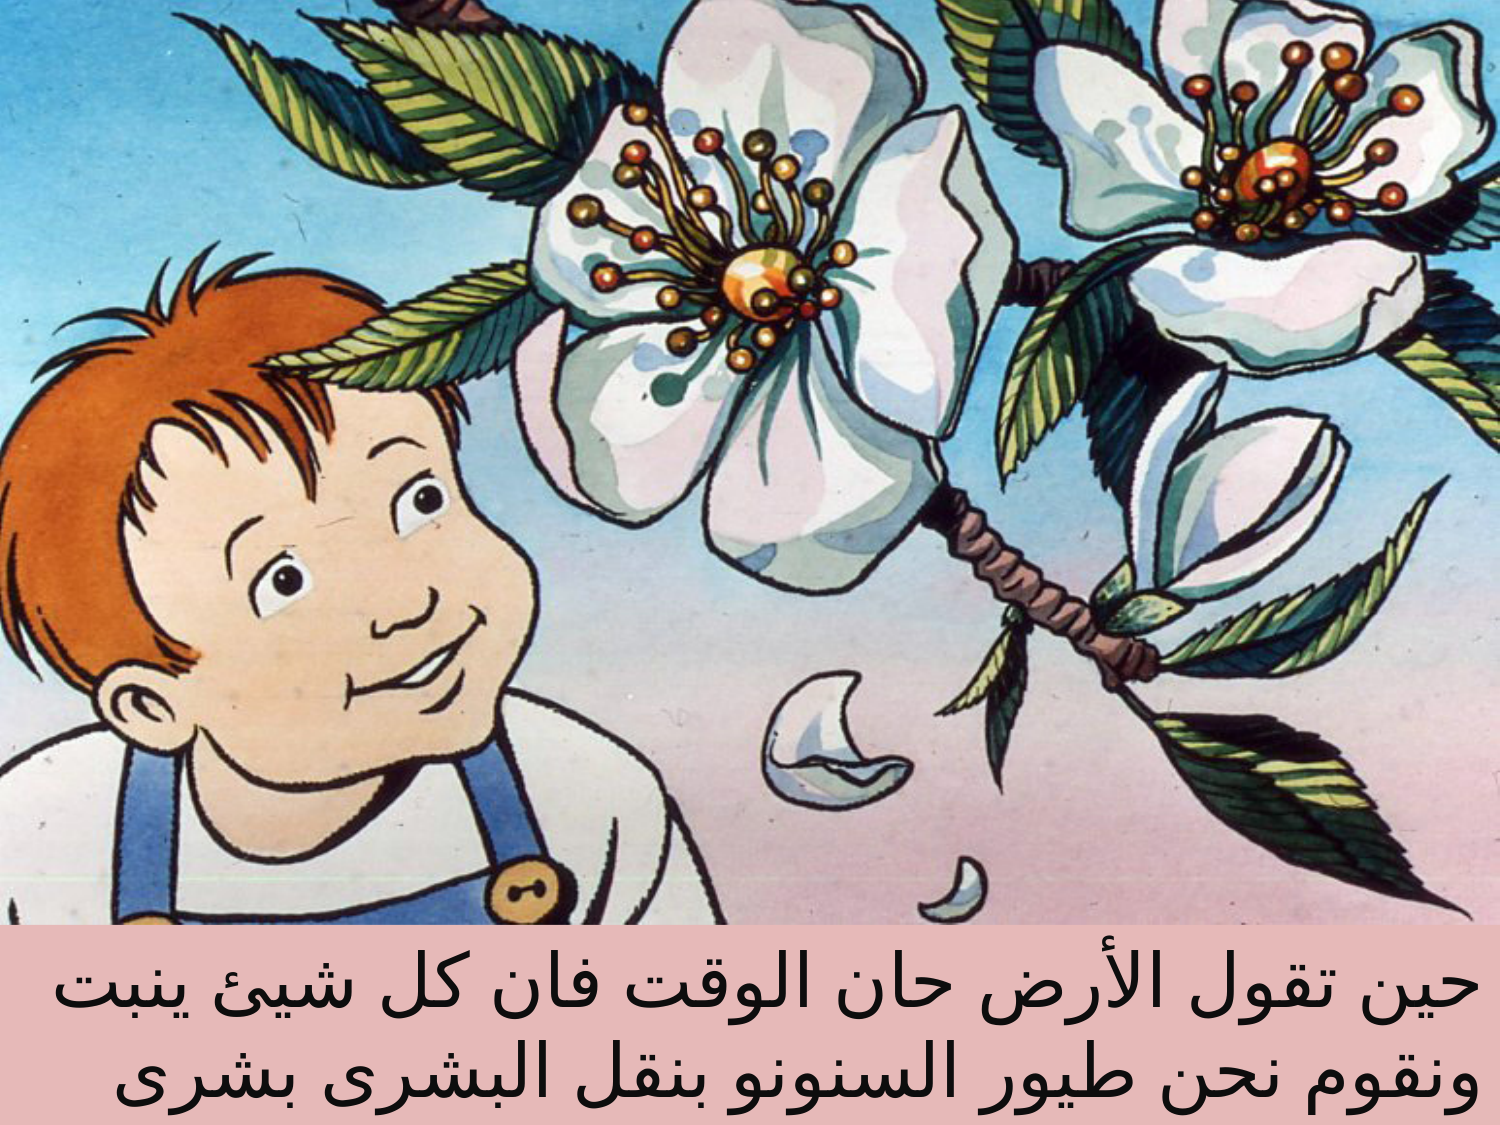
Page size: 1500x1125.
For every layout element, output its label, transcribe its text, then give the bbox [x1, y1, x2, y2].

text_box حين تقول الأرض حان الوقت فان كل شيئ ينبت ونقوم نحن طيور السنونو بنقل البشرى بشرى قدوم الربيع. [0, 932, 1500, 1125]
picture [0, 0, 1500, 926]
